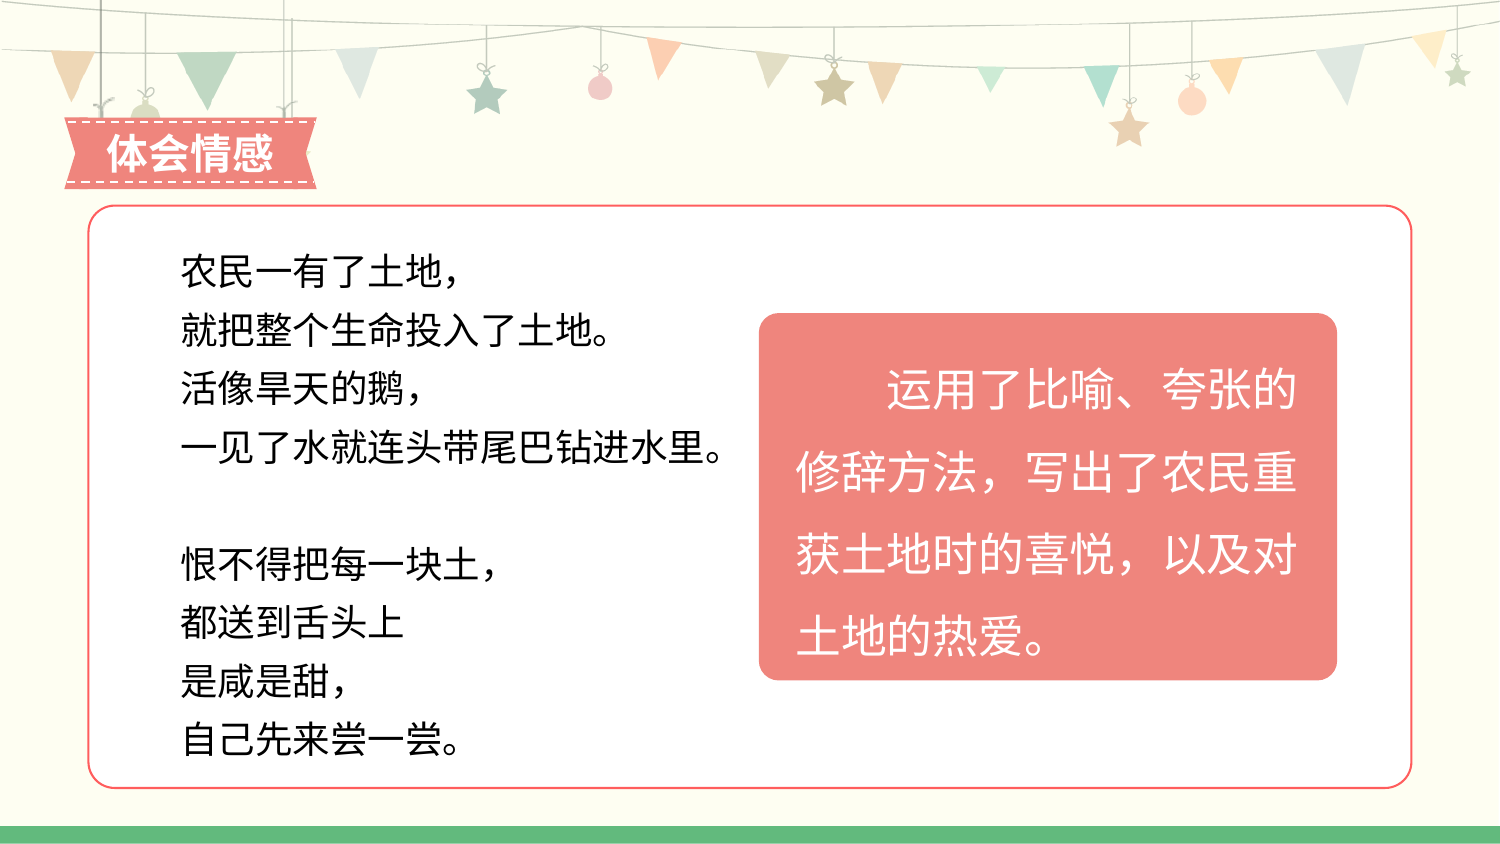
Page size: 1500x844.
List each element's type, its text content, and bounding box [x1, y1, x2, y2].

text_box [64, 0, 317, 190]
text_box 农民一有了土地， 就把整个生命投入了土地。 活像旱天的鹅， 一见了水就连头带尾巴钻进水里。 恨不得把每一块土， 都送到舌头上 是咸是甜， 自己先来尝一尝。 [165, 227, 780, 769]
text_box [87, 204, 1413, 790]
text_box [758, 313, 1341, 681]
